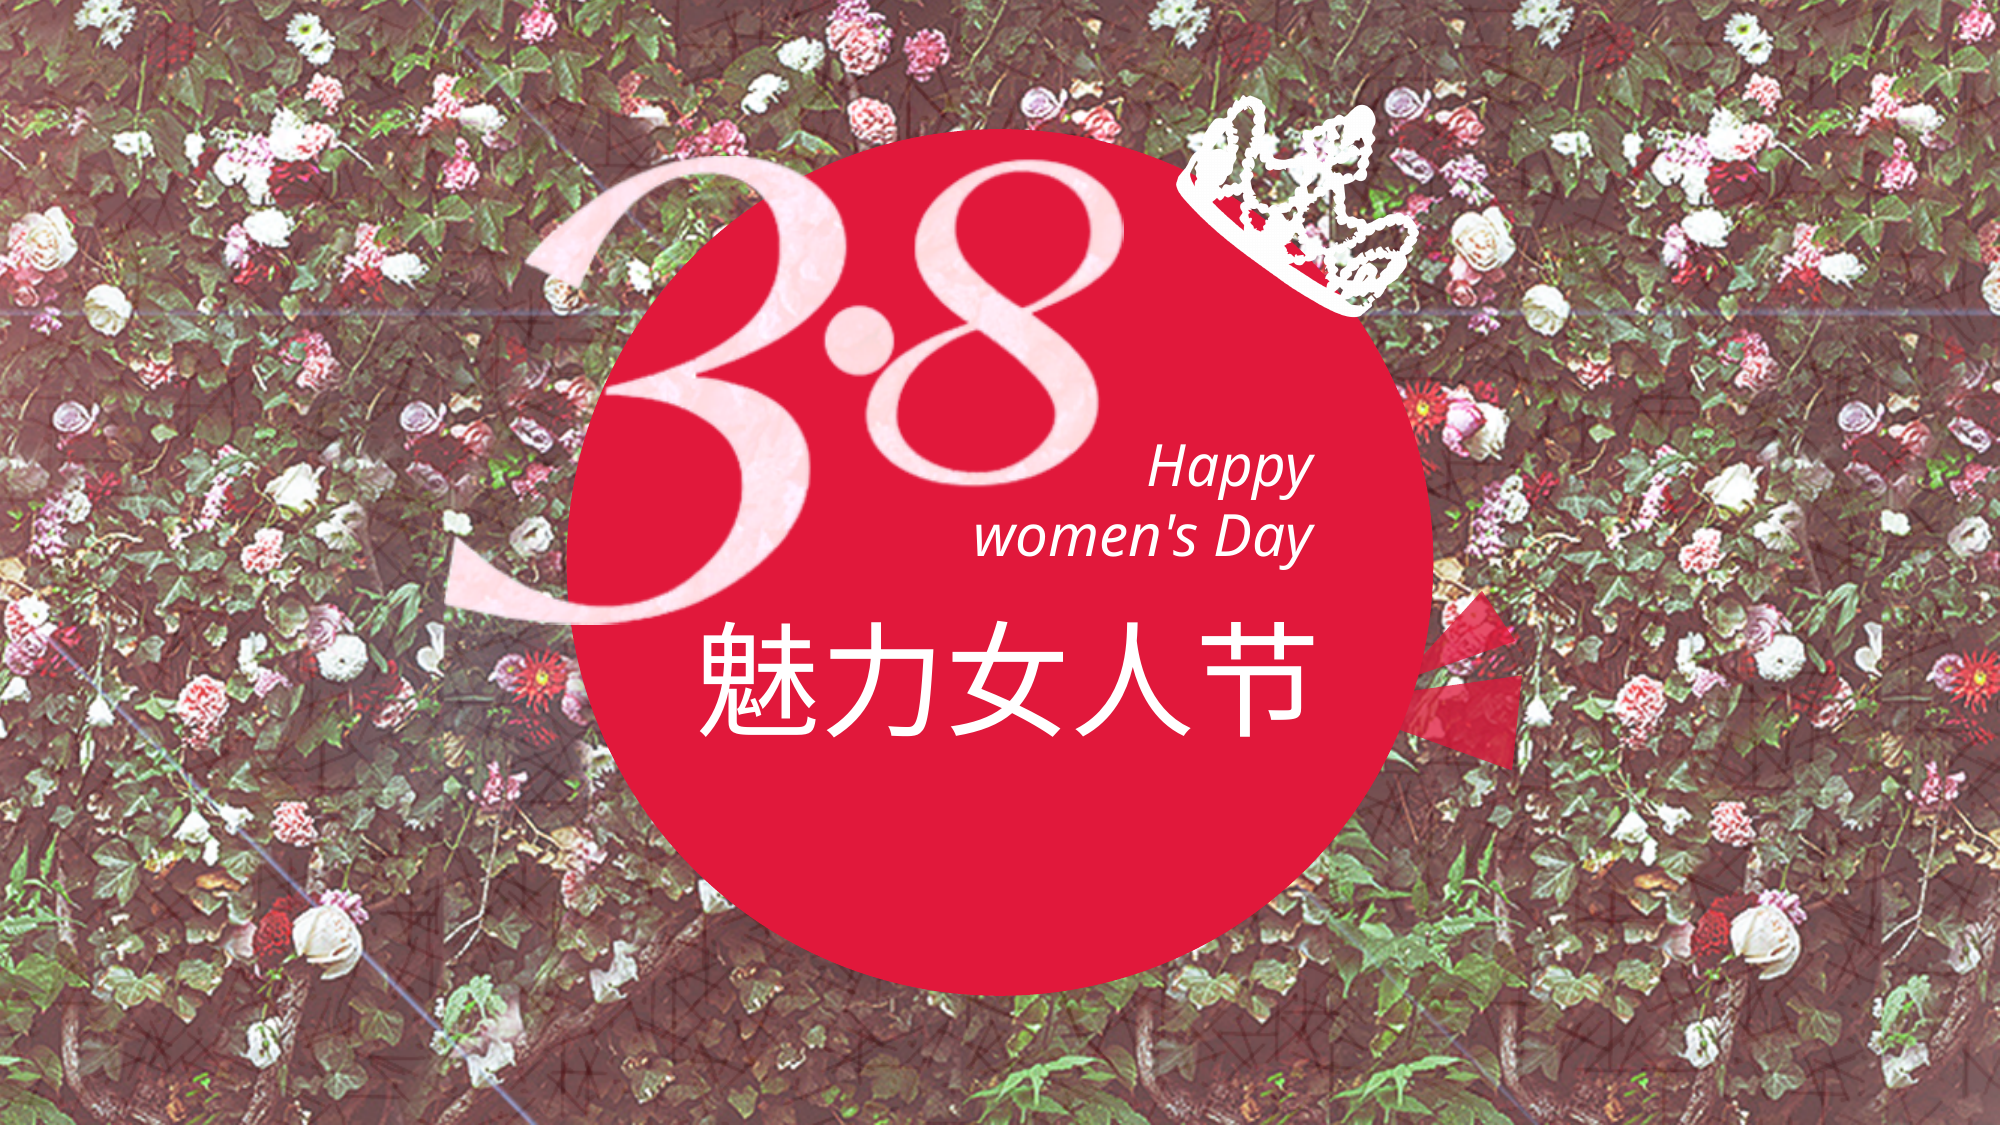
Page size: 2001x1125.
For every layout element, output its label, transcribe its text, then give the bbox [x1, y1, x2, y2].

text_box [1398, 589, 1517, 683]
text_box [846, 128, 1435, 700]
text_box [1325, 674, 1524, 772]
text_box [570, 626, 1400, 997]
text_box Happy women's Day [1124, 420, 1328, 576]
text_box 魅力女人节 [680, 594, 1336, 760]
picture [0, 0, 2000, 1125]
